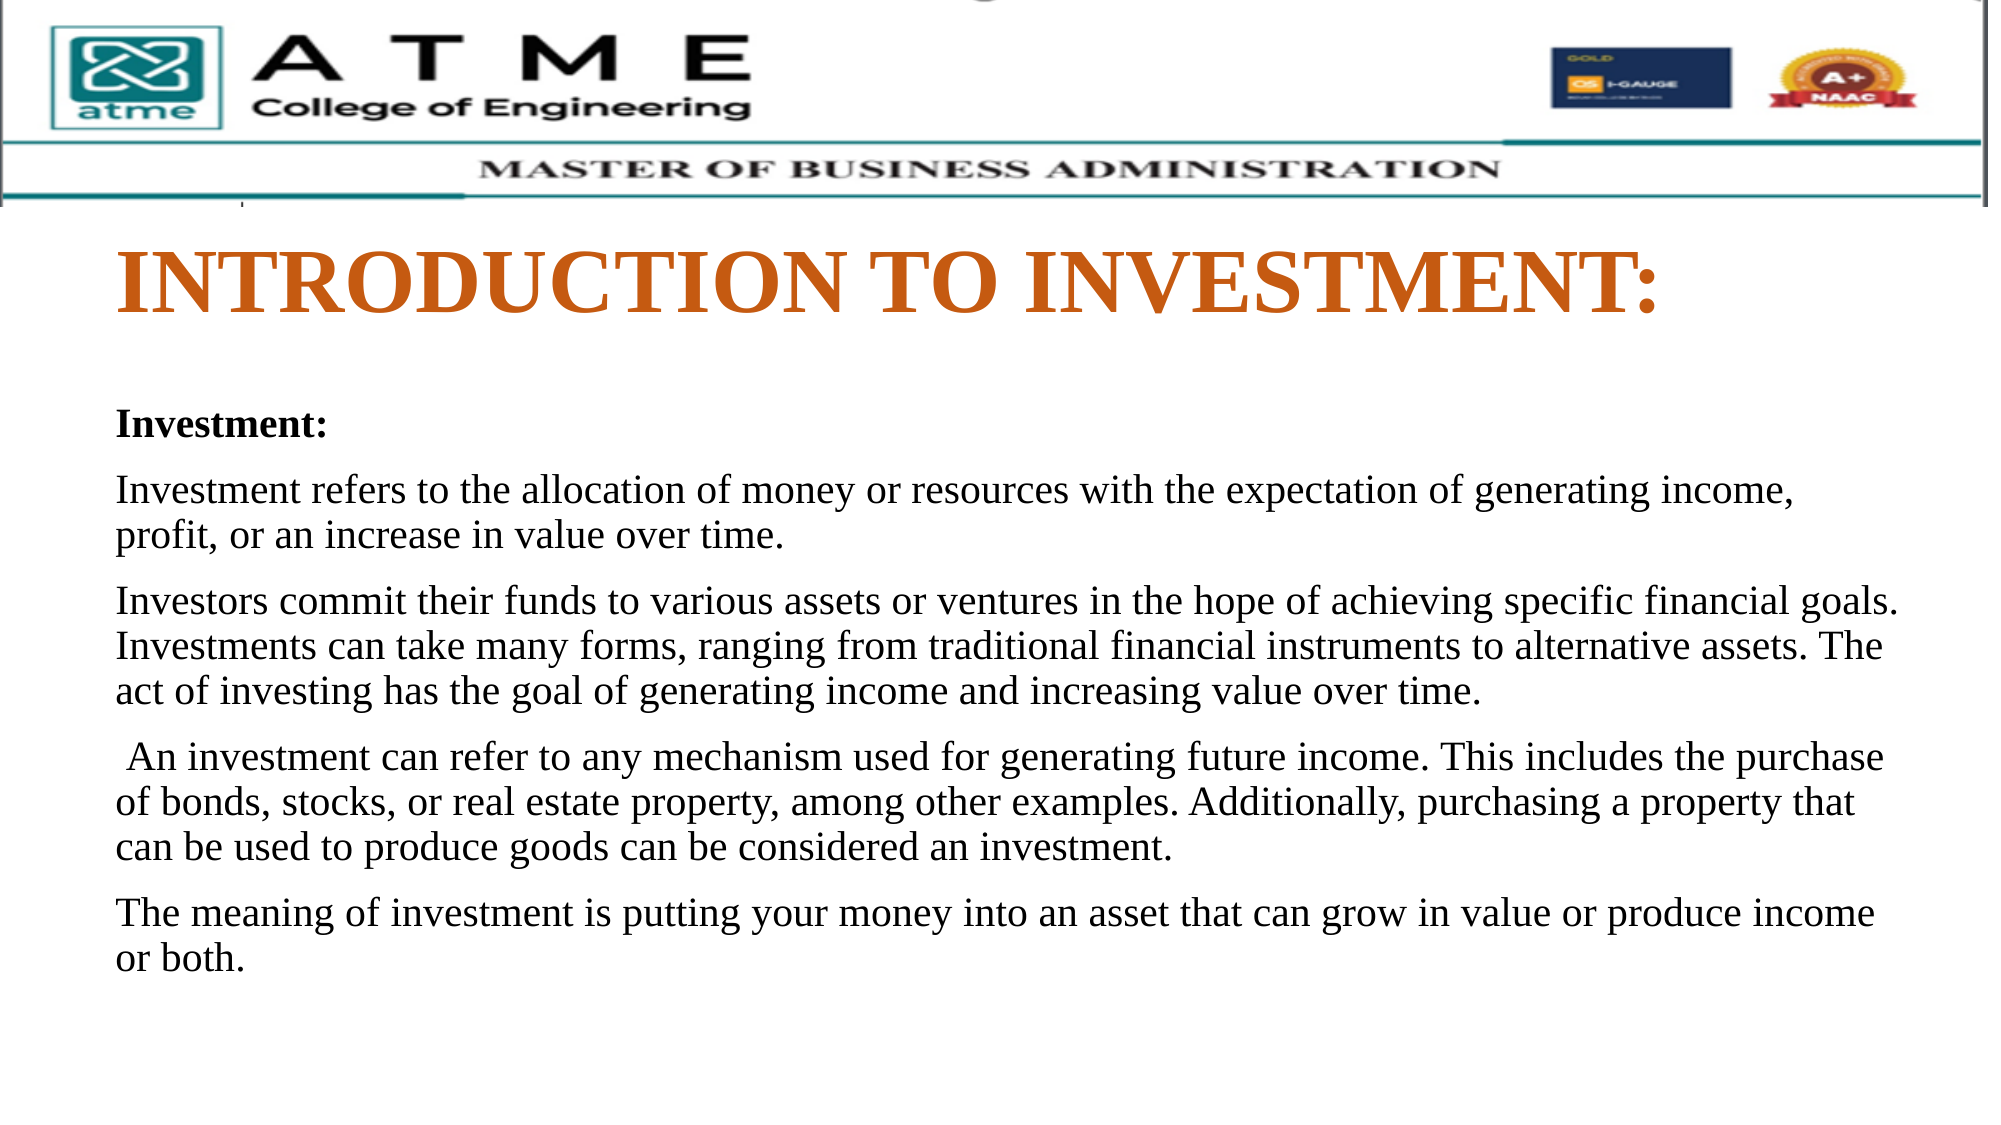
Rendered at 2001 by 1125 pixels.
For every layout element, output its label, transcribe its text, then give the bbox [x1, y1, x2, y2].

title INTRODUCTION TO INVESTMENT: [100, 213, 1826, 352]
picture [0, 0, 1988, 207]
list Investment: Investment refers to the allocation of money or resources with the expectation of generating income, profit, or an increase in value over time. Investors commit their funds to various assets or ventures in the hope of achieving specific financial goals. Investments can take many forms, ranging from traditional financial instruments to alternative assets. The act of investing has the goal of generating income and increasing value over time. An investment can refer to any mechanism used for generating future income. This includes the purchase of bonds, stocks, or real estate property, among other examples. Additionally, purchasing a property that can be used to produce goods can be considered an investment. The meaning of investment is putting your money into an asset that can grow in value or produce income or both. [100, 394, 1916, 1059]
